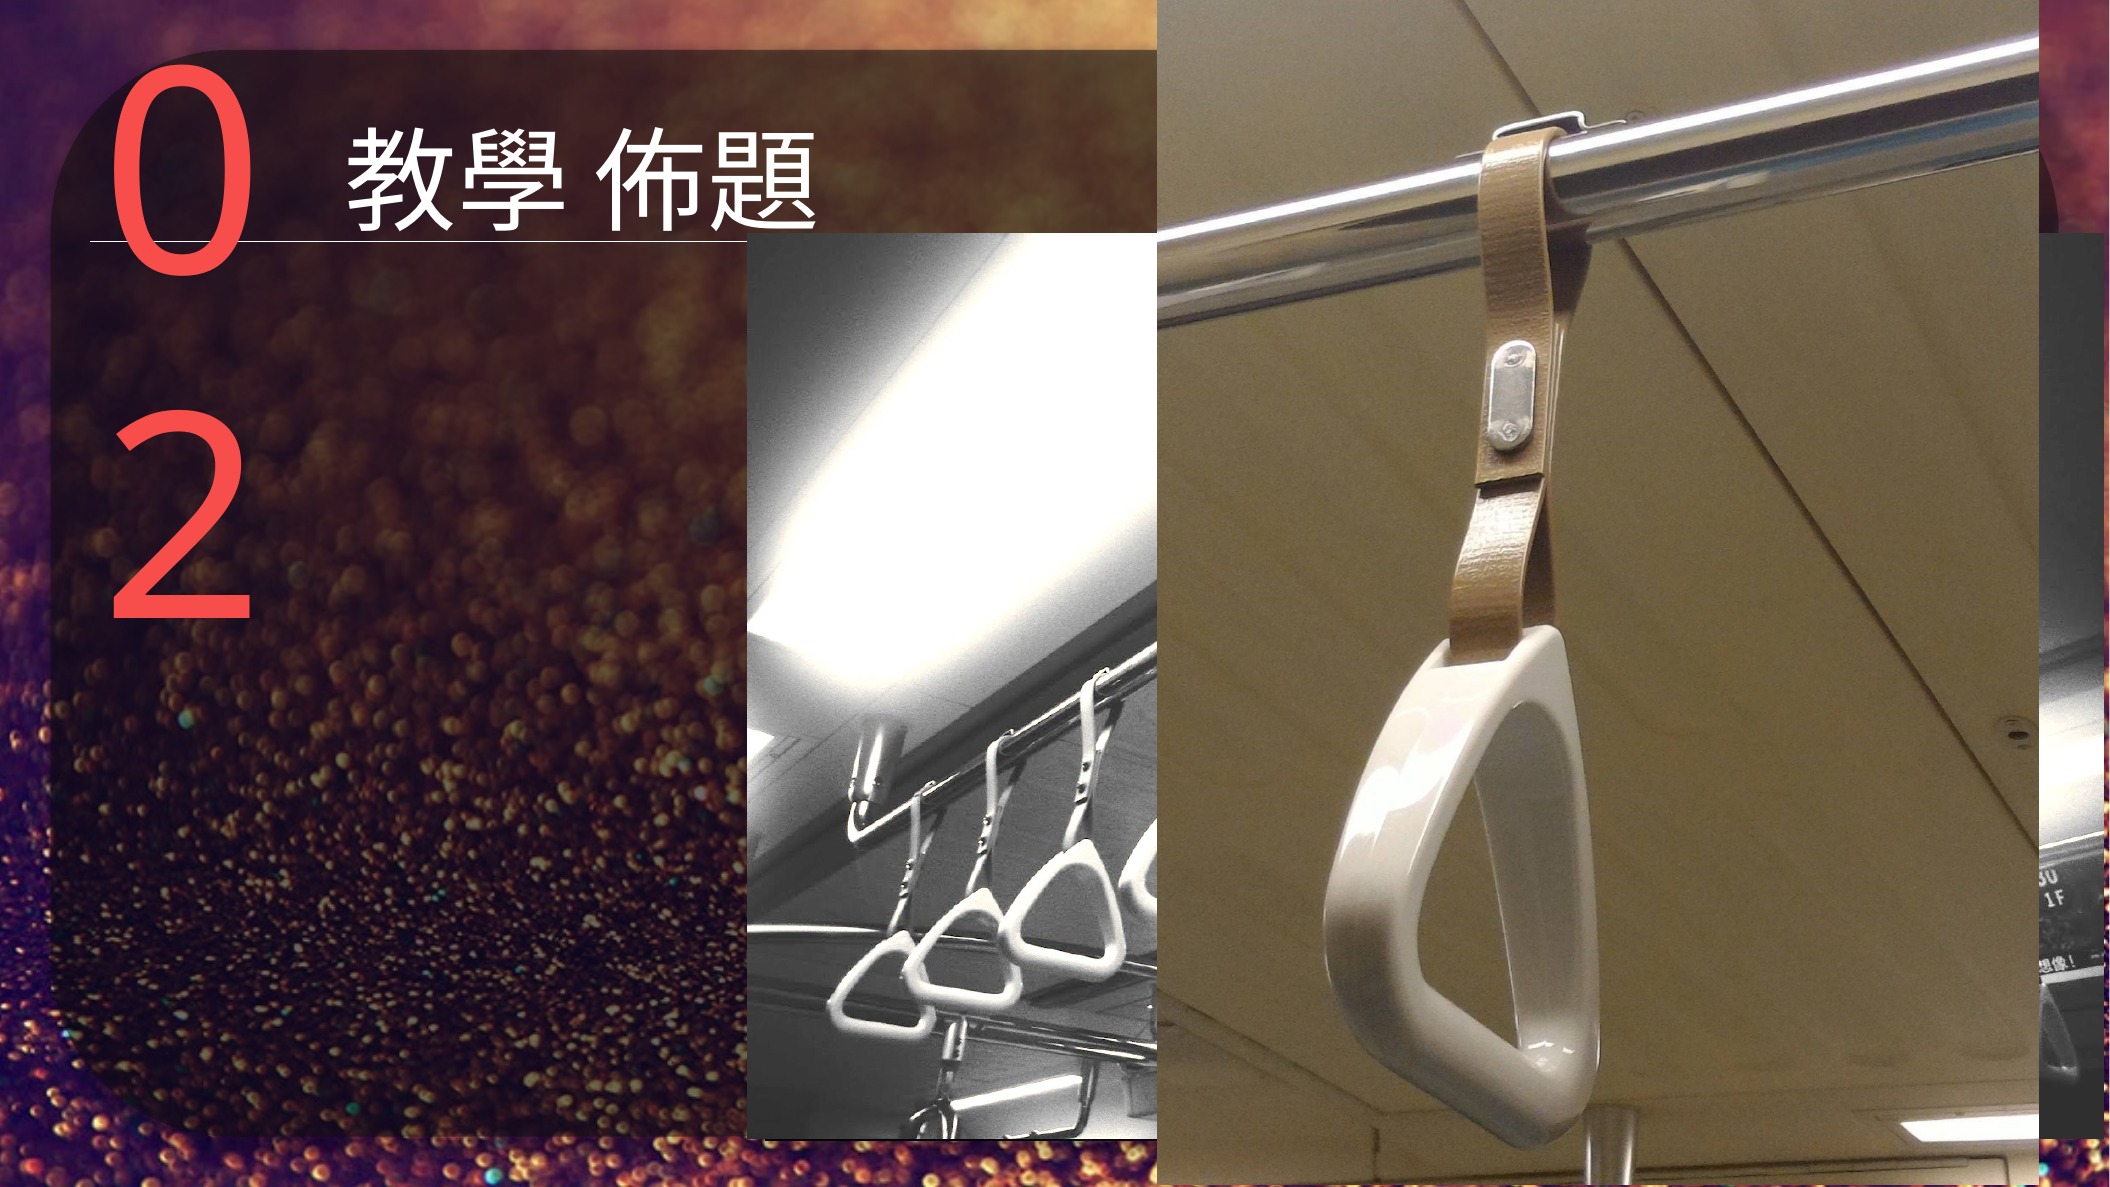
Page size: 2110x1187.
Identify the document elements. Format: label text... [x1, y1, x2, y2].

text_box 02 [86, 0, 389, 684]
text_box 教學 佈題 [389, 242, 747, 253]
text_box 教學 佈題 [389, 62, 1006, 241]
picture [0, 0, 2110, 1187]
